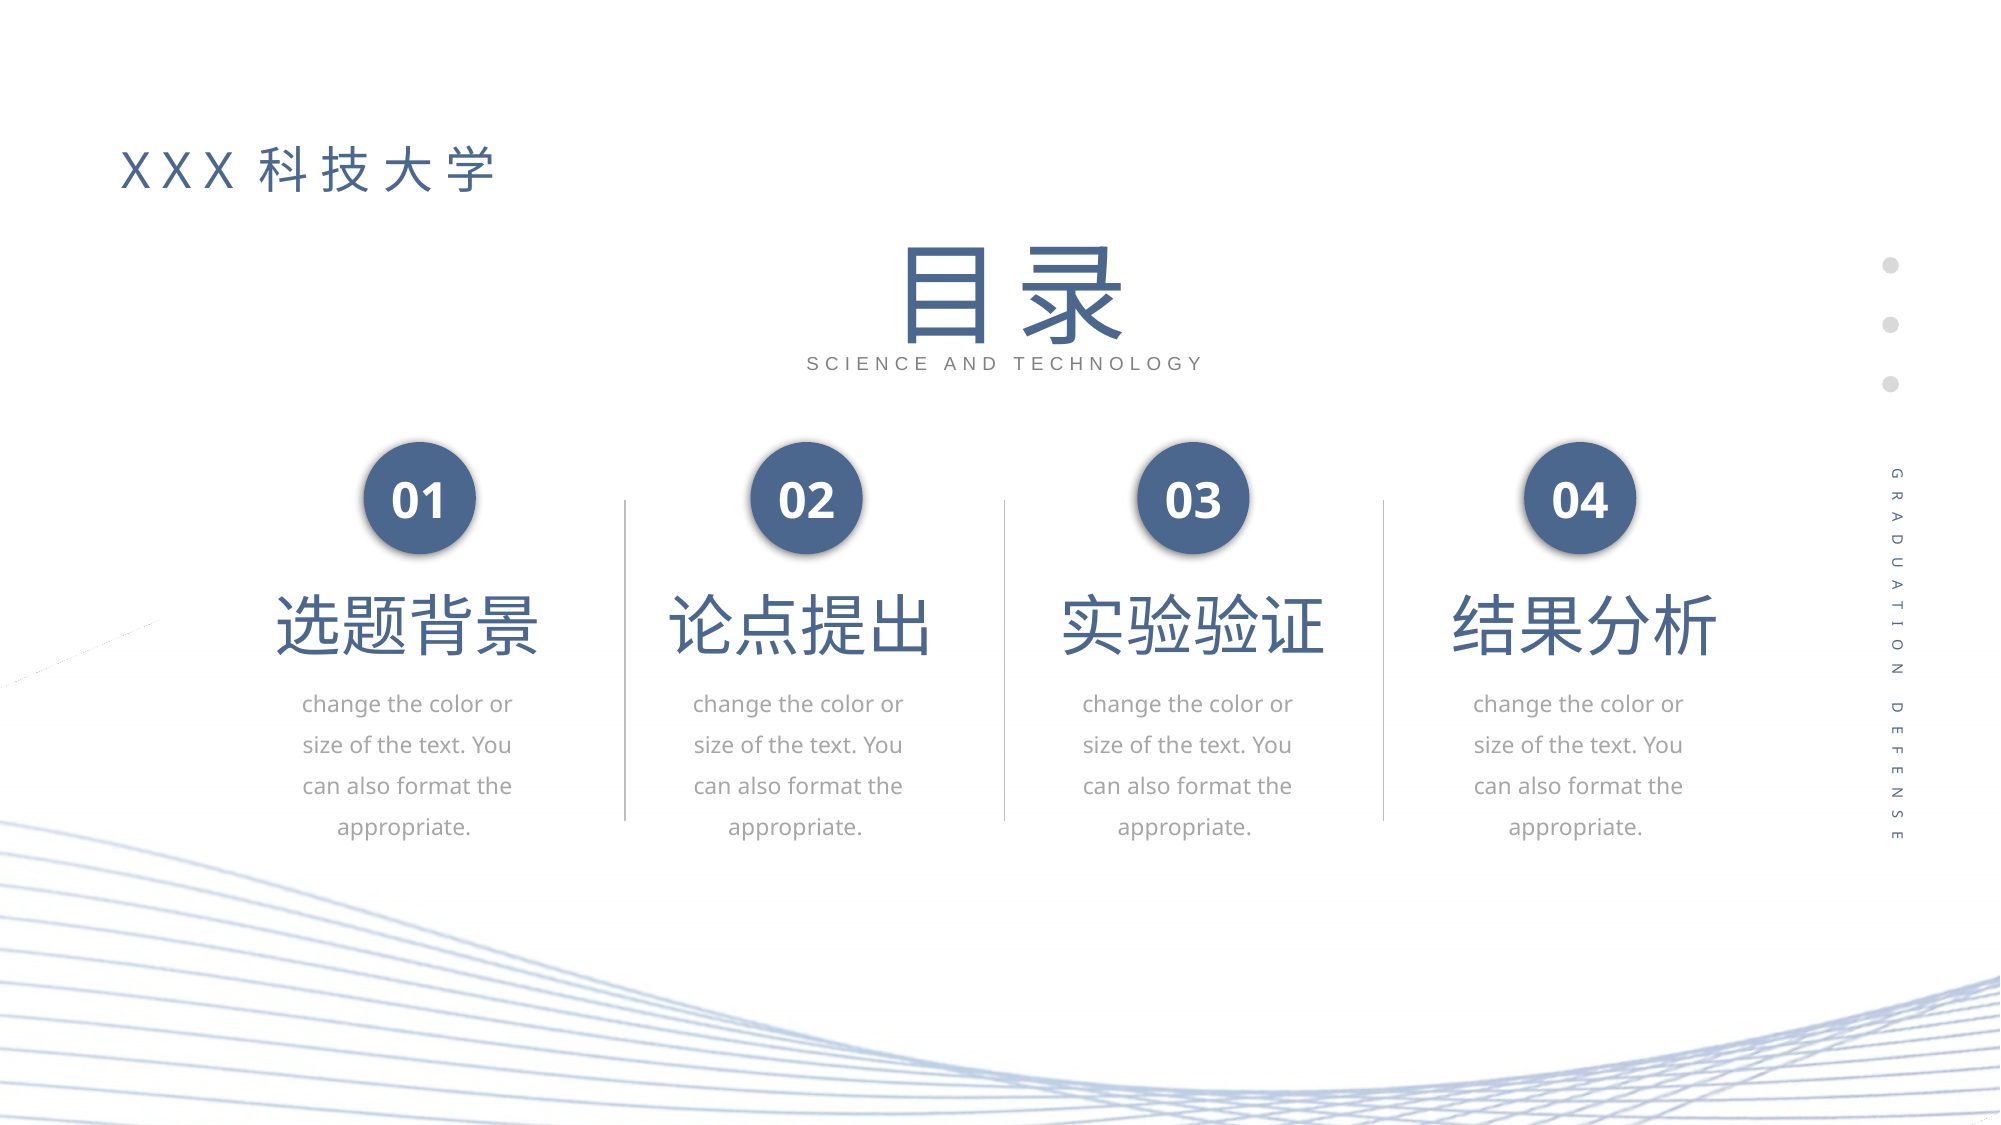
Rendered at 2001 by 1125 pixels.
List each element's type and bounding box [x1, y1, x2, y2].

text_box [0, 0, 2000, 1125]
text_box [1882, 257, 1899, 393]
